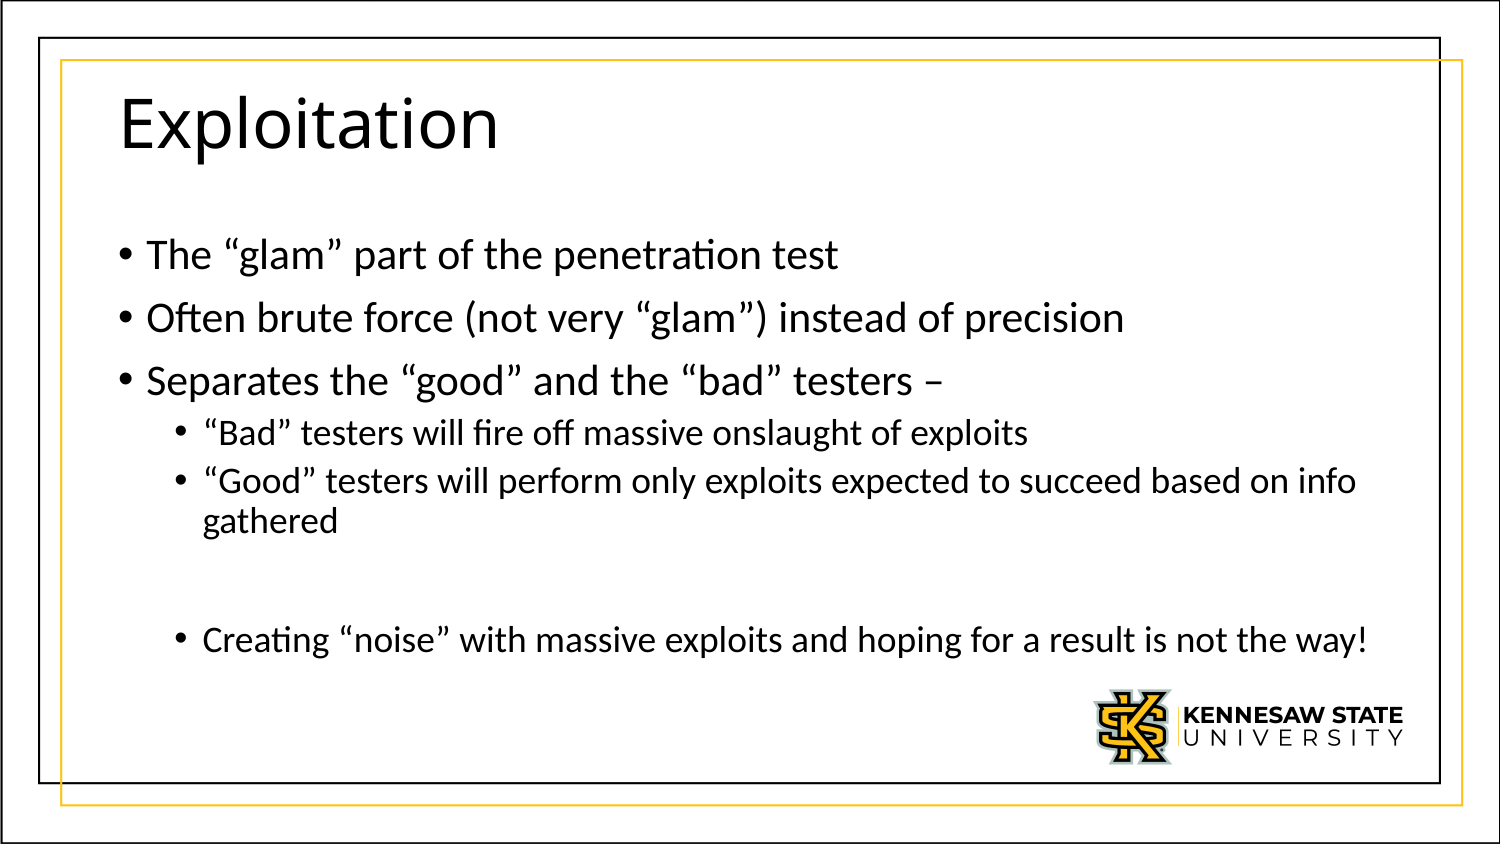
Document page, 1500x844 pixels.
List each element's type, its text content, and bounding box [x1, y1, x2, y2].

picture [0, 0, 1500, 844]
list The “glam” part of the penetration test Often brute force (not very “glam”) instead of precision Separates the “good” and the “bad” testers – “Bad” testers will fire off massive onslaught of exploits “Good” testers will perform only exploits expected to succeed based on info gathered Creating “noise” with massive exploits and hoping for a result is not the way! [103, 224, 1397, 760]
title Exploitation [103, 44, 1397, 208]
